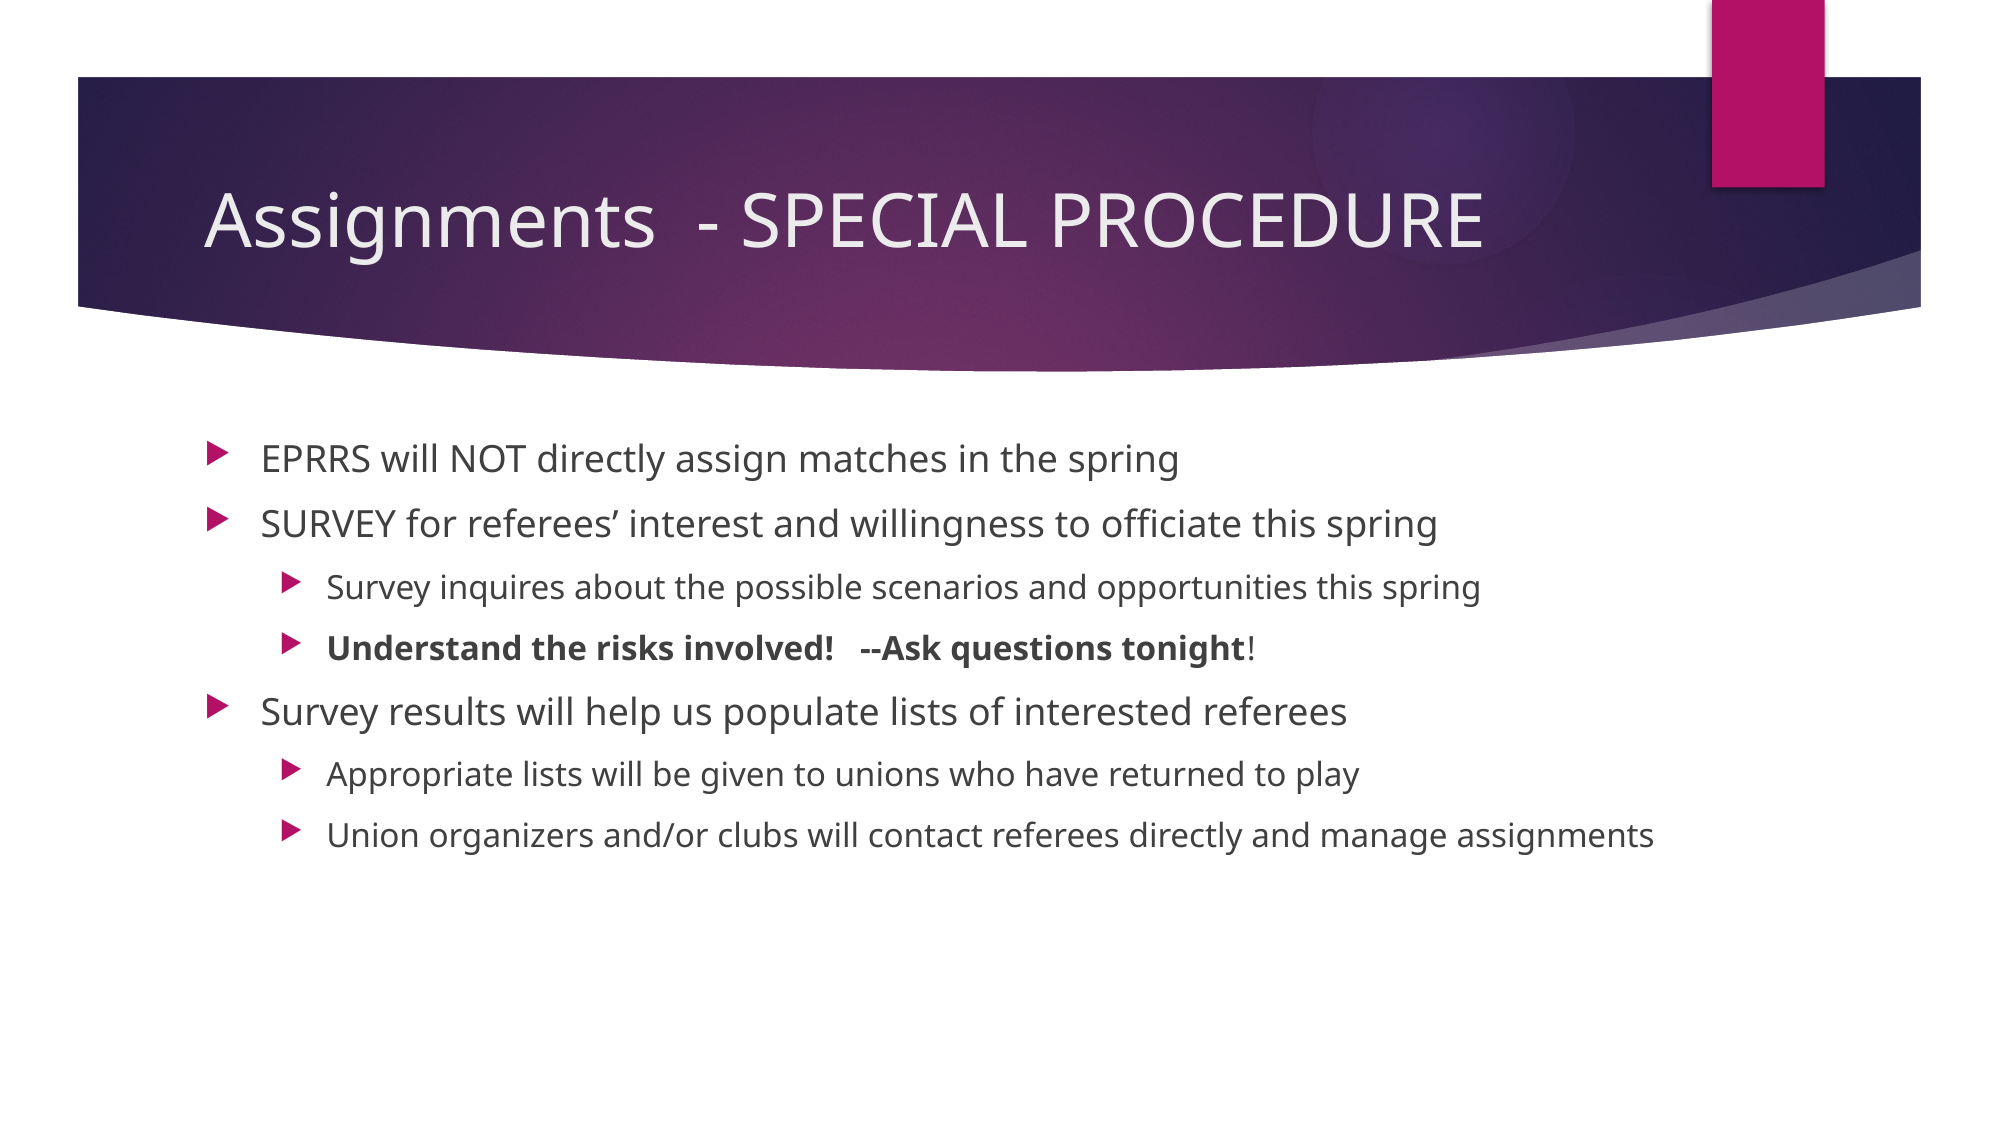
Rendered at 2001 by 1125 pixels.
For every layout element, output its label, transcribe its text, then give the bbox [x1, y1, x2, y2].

list EPRRS will NOT directly assign matches in the spring SURVEY for referees’ interest and willingness to officiate this spring Survey inquires about the possible scenarios and opportunities this spring Understand the risks involved! --Ask questions tonight! Survey results will help us populate lists of interested referees Appropriate lists will be given to unions who have returned to play Union organizers and/or clubs will contact referees directly and manage assignments [189, 427, 1849, 1076]
title Assignments - SPECIAL PROCEDURE [189, 159, 1627, 276]
